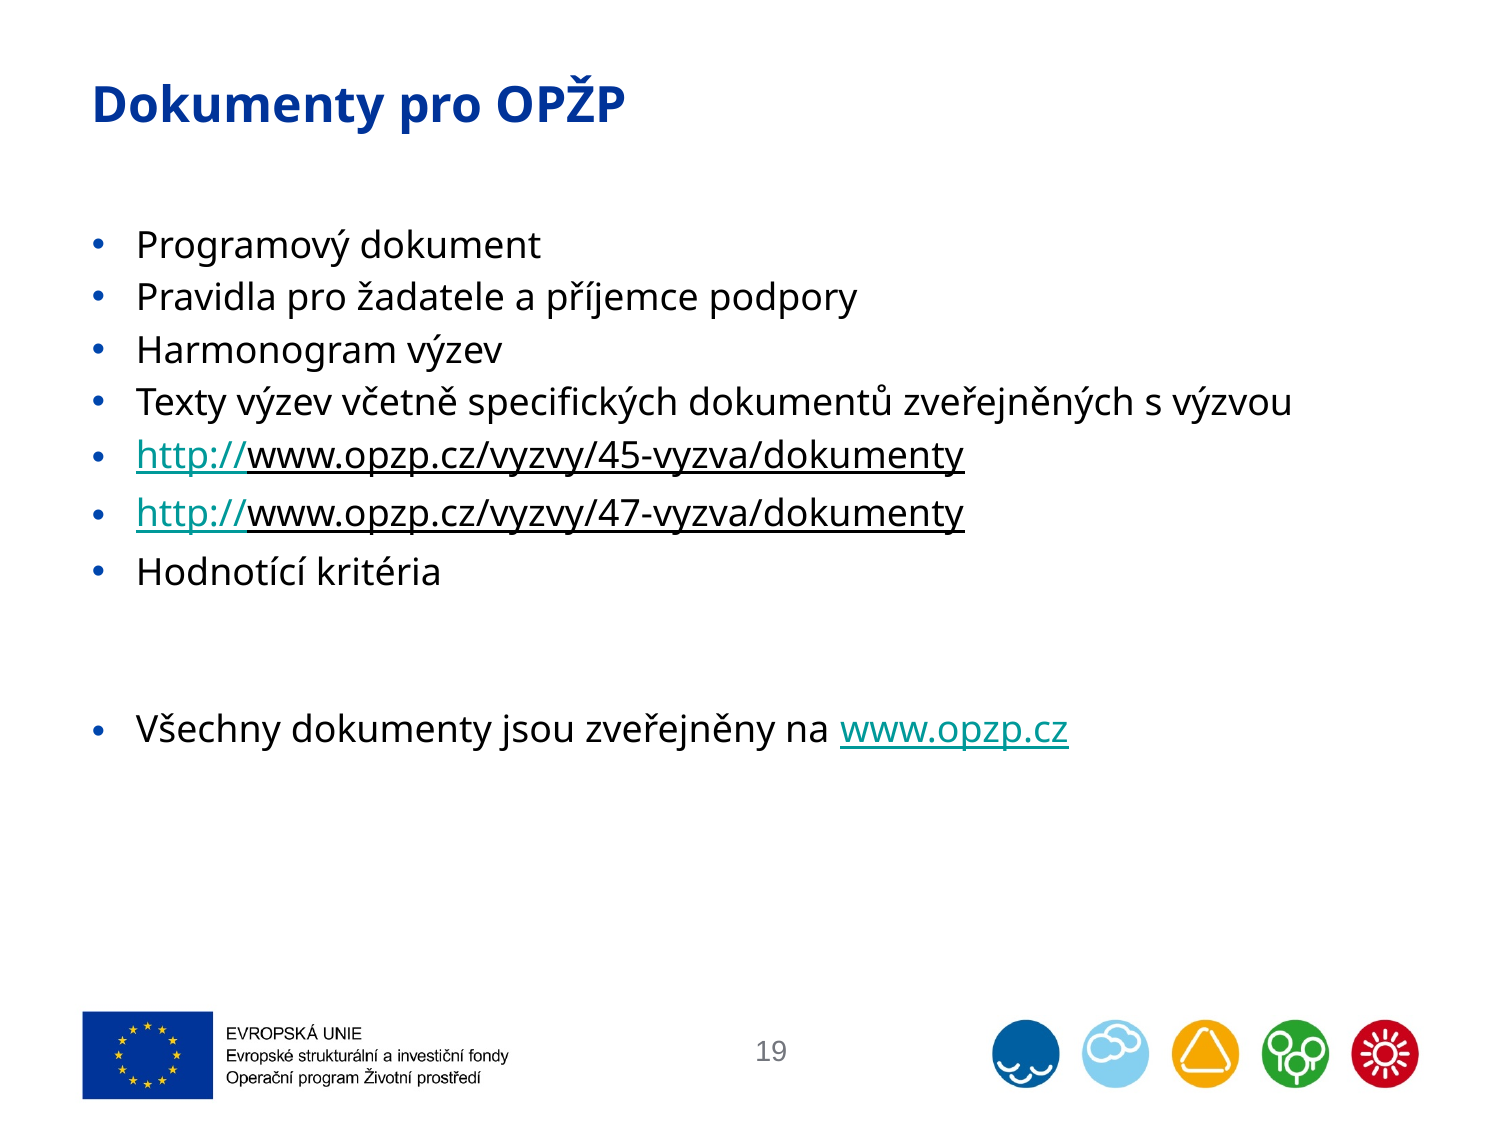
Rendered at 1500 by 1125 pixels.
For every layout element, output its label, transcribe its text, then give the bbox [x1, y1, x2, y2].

picture [986, 1015, 1424, 1094]
slide_number 19 [596, 1024, 947, 1103]
title Dokumenty pro OPŽP [76, 45, 1436, 161]
list Programový dokument Pravidla pro žadatele a příjemce podpory Harmonogram výzev Texty výzev včetně specifických dokumentů zveřejněných s výzvou http://www.opzp.cz/vyzvy/45-vyzva/dokumenty http://www.opzp.cz/vyzvy/47-vyzva/dokumenty Hodnotící kritéria Všechny dokumenty jsou zveřejněny na www.opzp.cz [76, 160, 1407, 998]
picture [53, 999, 561, 1112]
